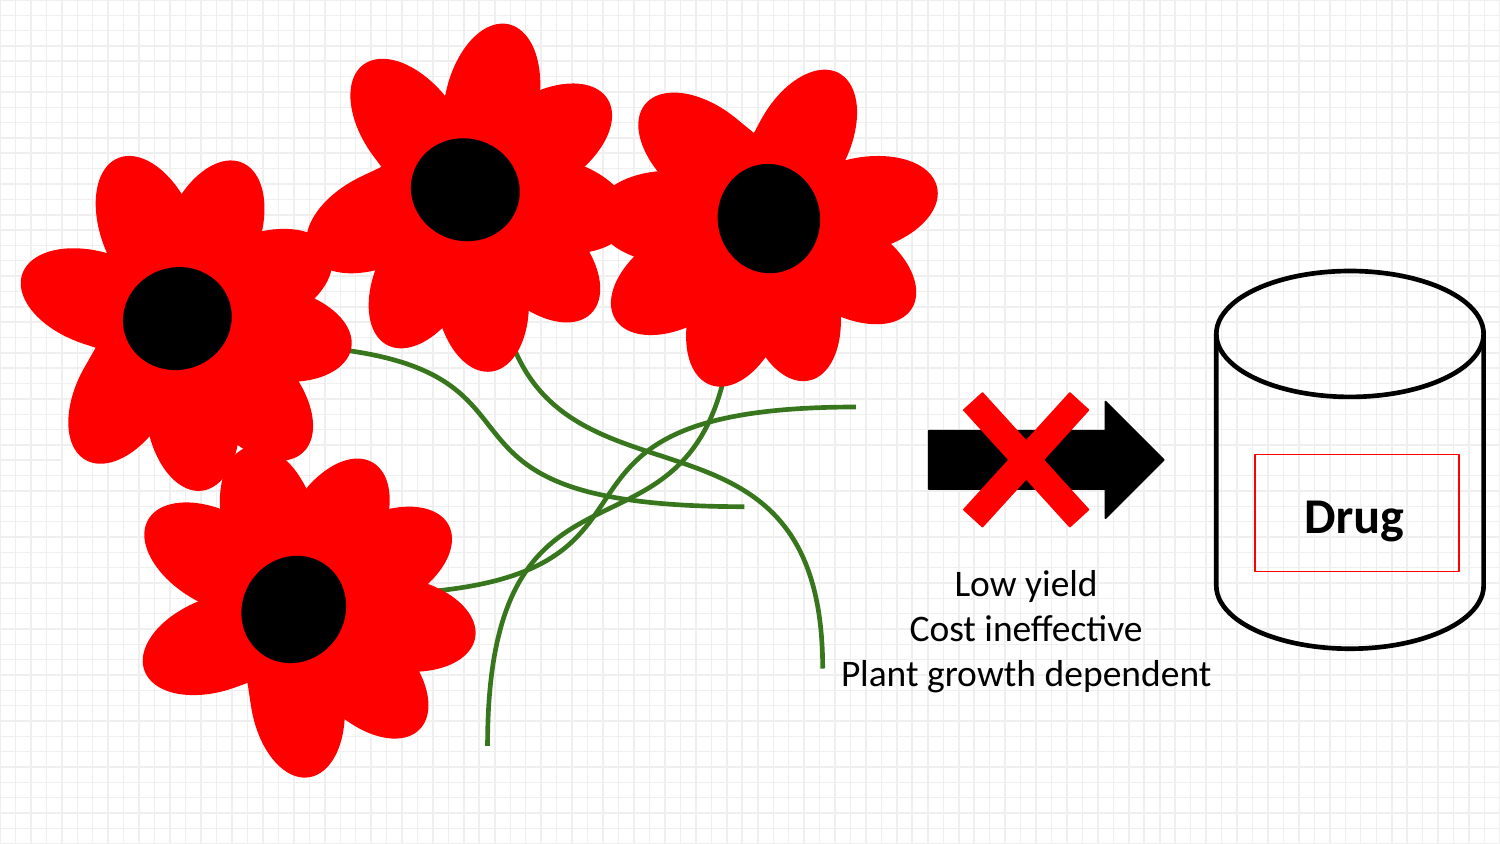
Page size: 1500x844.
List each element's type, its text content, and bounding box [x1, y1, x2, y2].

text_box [178, 239, 824, 844]
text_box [1216, 270, 1484, 649]
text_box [366, 144, 1046, 671]
text_box Low yield Cost ineffective Plant growth dependent [906, 543, 1243, 681]
text_box [1050, 401, 1164, 519]
text_box [1050, 392, 1089, 453]
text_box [256, 57, 902, 238]
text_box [34, 83, 250, 609]
text_box [1050, 467, 1089, 527]
